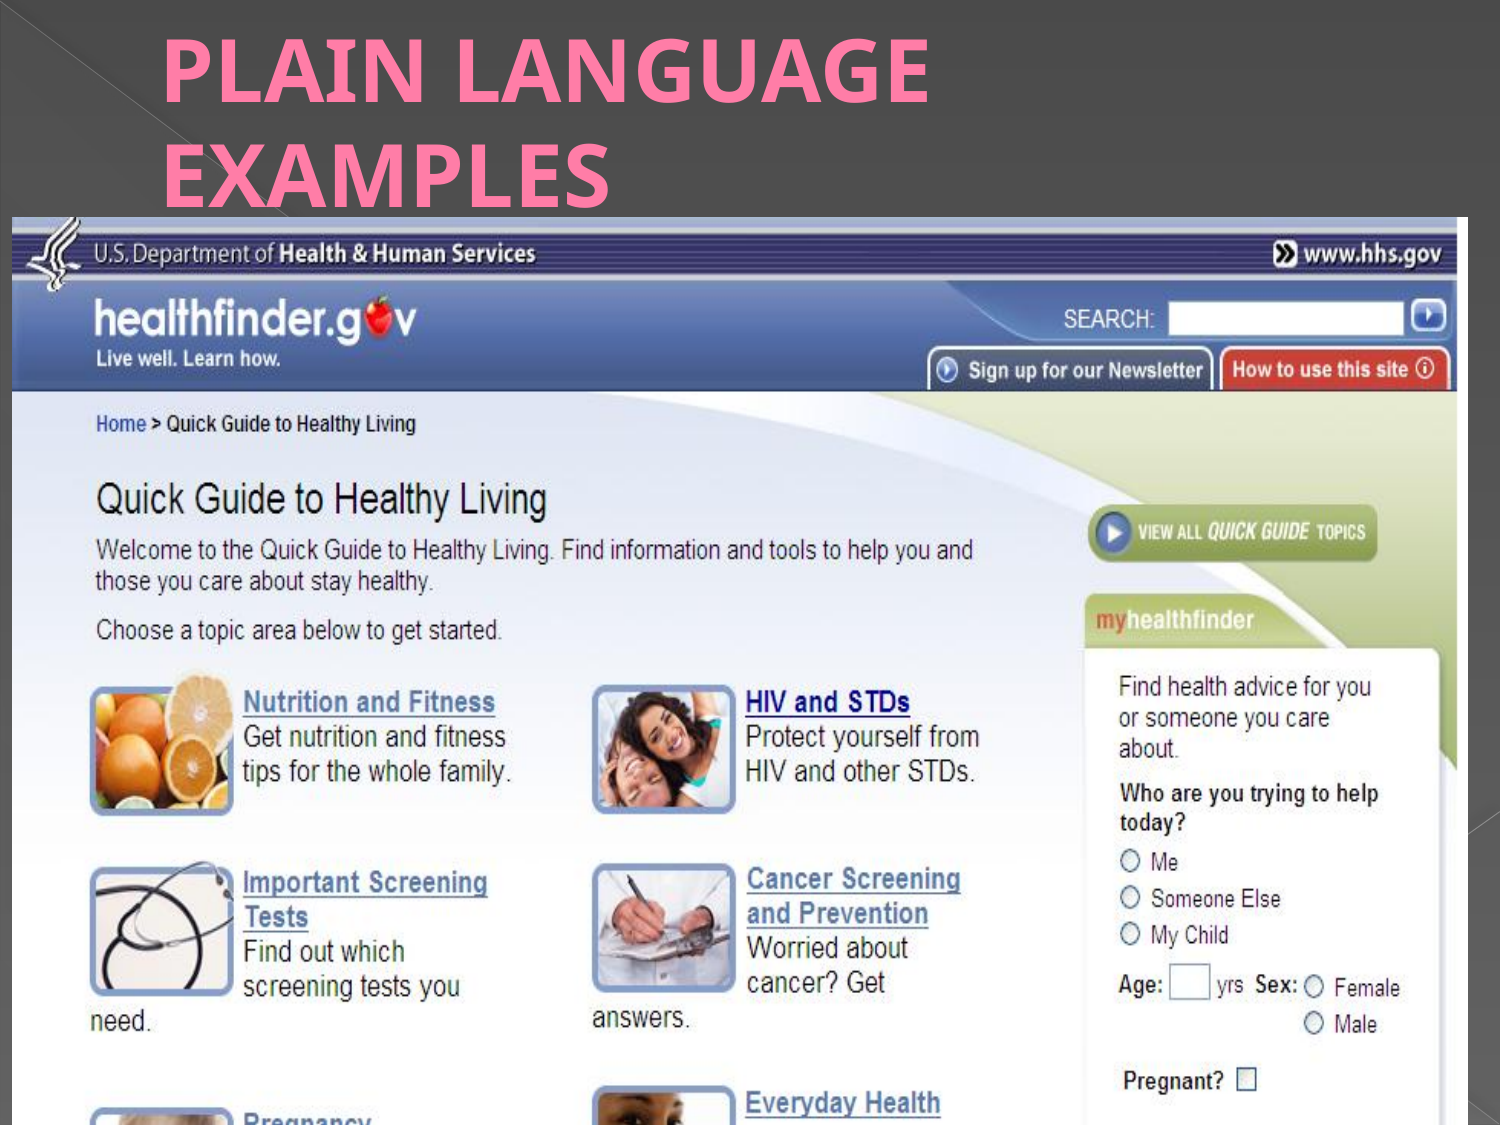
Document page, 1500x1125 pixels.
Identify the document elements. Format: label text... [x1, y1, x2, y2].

picture [12, 216, 1469, 1125]
title PLAIN LANGUAGE EXAMPLES [65, 5, 1416, 203]
